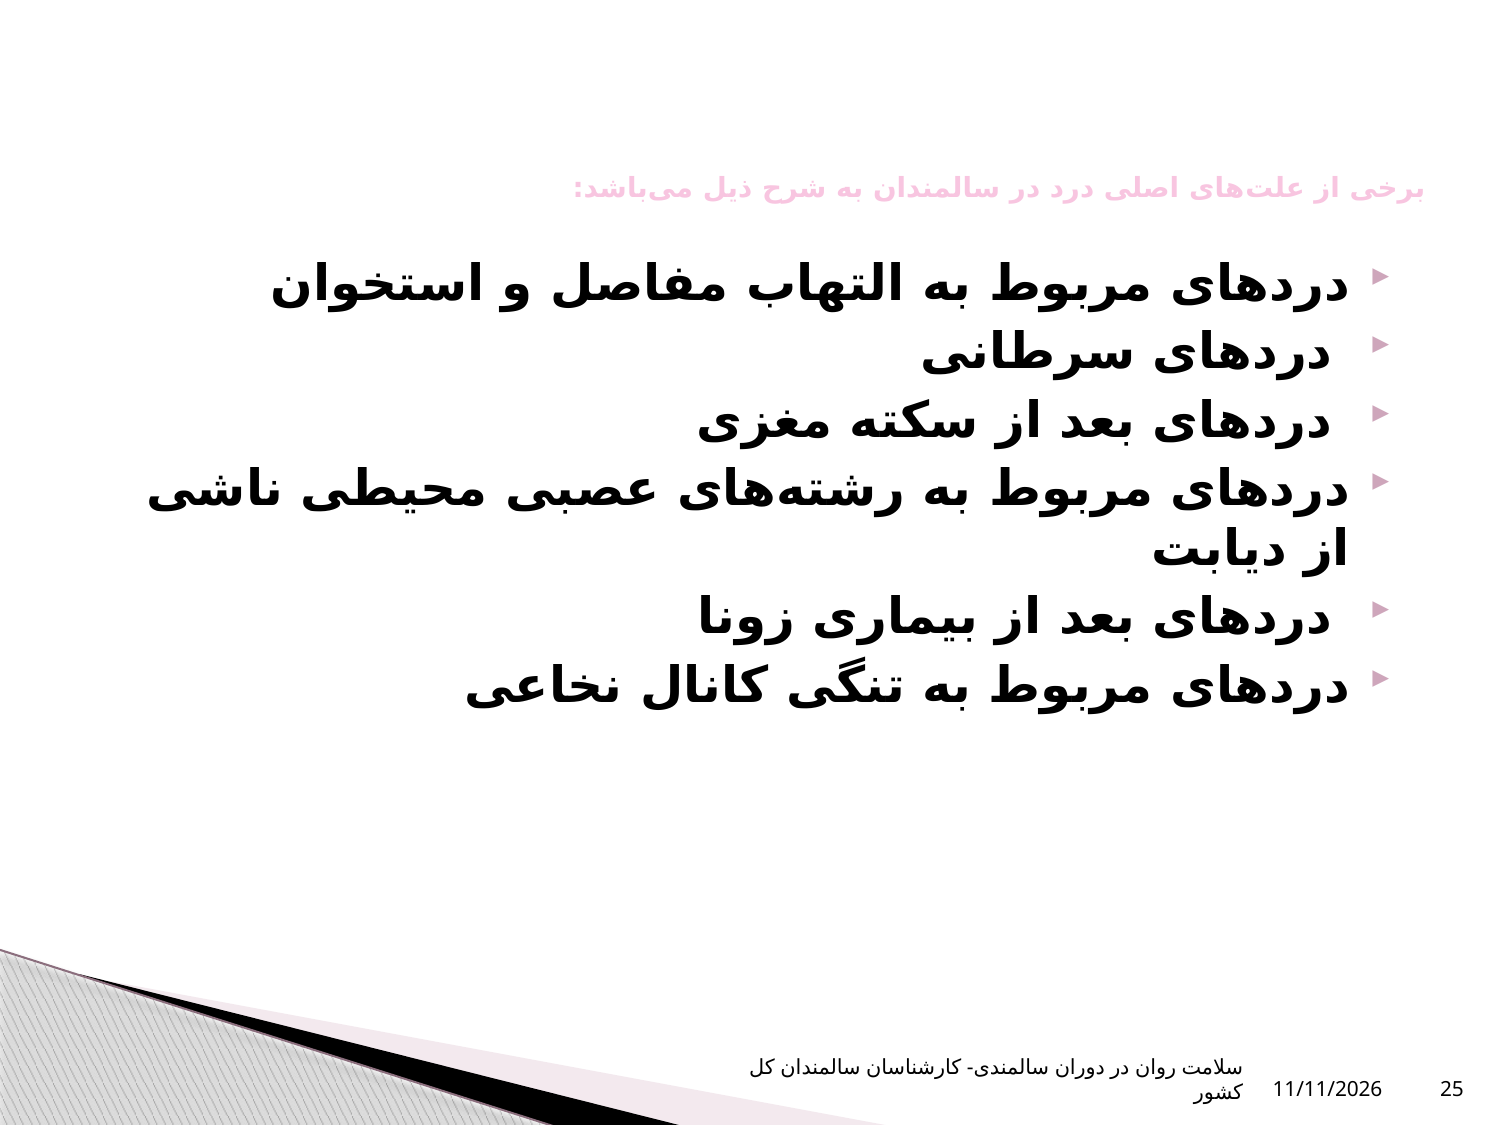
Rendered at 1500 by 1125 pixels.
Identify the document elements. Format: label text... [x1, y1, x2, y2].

footer سلامت روان در دوران سالمندی- کارشناسان سالمندان کل کشور [718, 1051, 1258, 1112]
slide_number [1258, 1051, 1418, 1112]
title برخی از علت‌های اصلی درد در سالمندان به شرح ذیل می‌باشد: [98, 160, 1447, 271]
list دردهای مربوط به التهاب مفاصل و استخوان دردهای سرطانی دردهای بعد از سکته مغزی دردهای مربوط به رشته‌های عصبی محیطی ناشی از دیابت دردهای بعد از بیماری زونا دردهای مربوط به تنگی کانال نخاعی [75, 243, 1425, 986]
slide_number 25 [1418, 1051, 1479, 1112]
